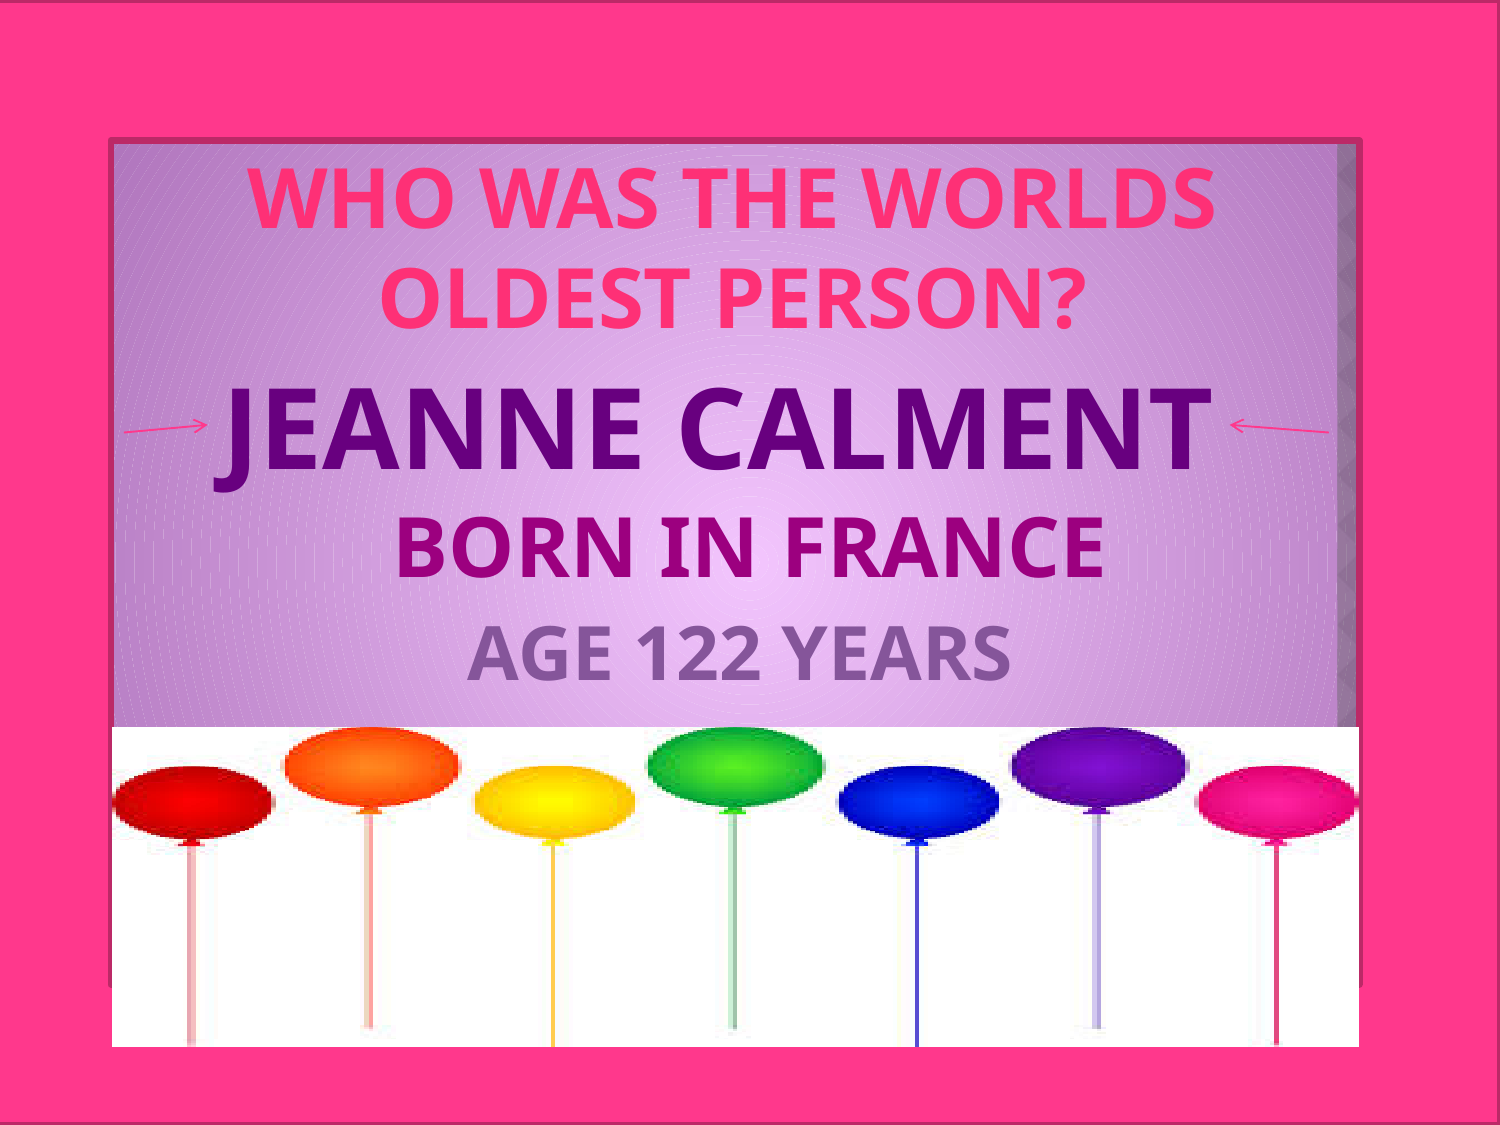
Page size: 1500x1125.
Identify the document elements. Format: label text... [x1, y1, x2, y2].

text_box BORN IN FRANCE [377, 486, 1123, 602]
text_box [0, 0, 1500, 1125]
picture [111, 727, 1360, 1048]
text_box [1206, 425, 1330, 433]
text_box WHO WAS THE WORLDS OLDEST PERSON? [112, 137, 1353, 453]
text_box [123, 425, 231, 433]
text_box JEANNE CALMENT [207, 349, 1230, 500]
text_box AGE 122 YEARS [452, 602, 1029, 703]
